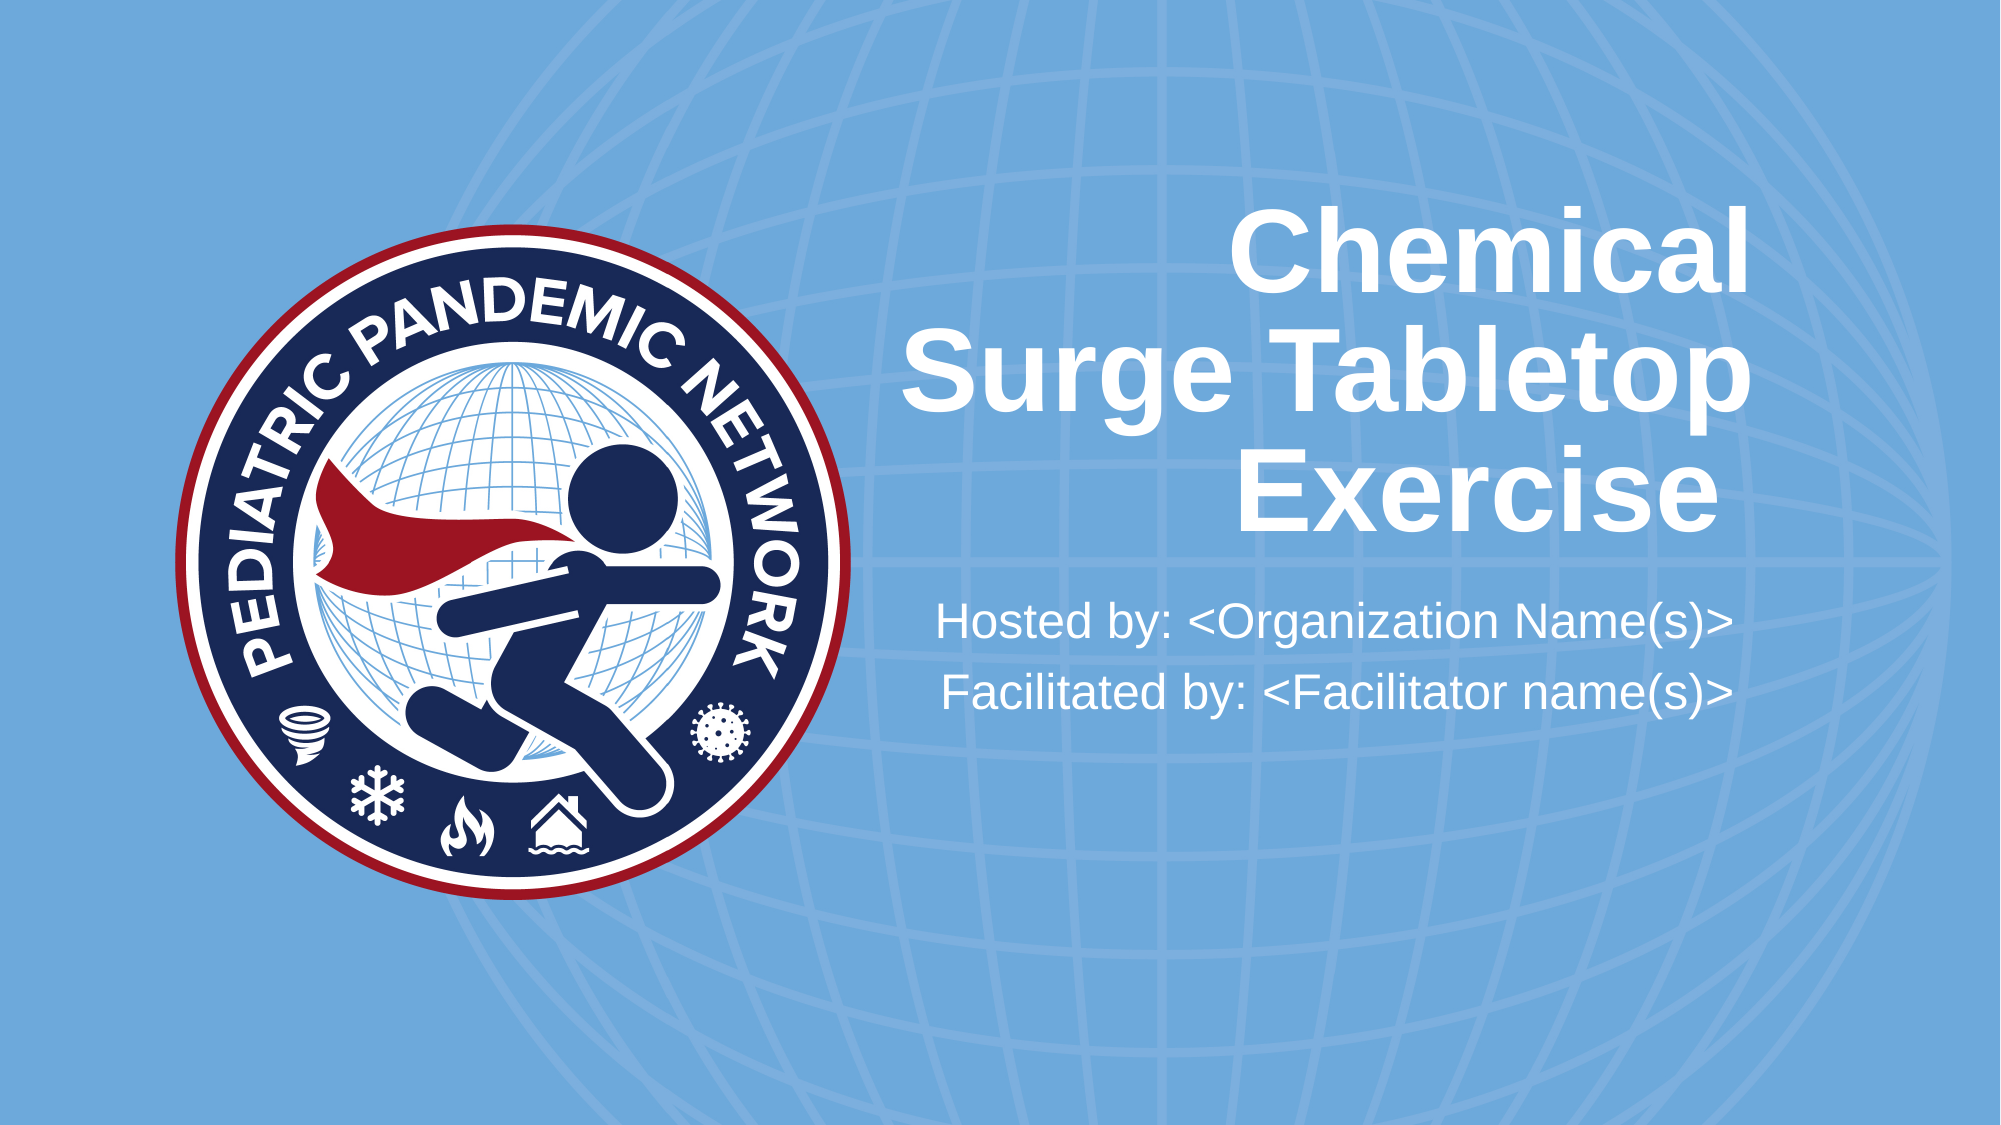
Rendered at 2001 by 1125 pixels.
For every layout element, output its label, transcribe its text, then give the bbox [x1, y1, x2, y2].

subtitle Hosted by: <Organization Name(s)> Facilitated by: <Facilitator name(s)> [859, 590, 1750, 863]
title Chemical Surge Tabletop Exercise [859, 184, 1770, 563]
picture [0, 0, 2001, 1125]
